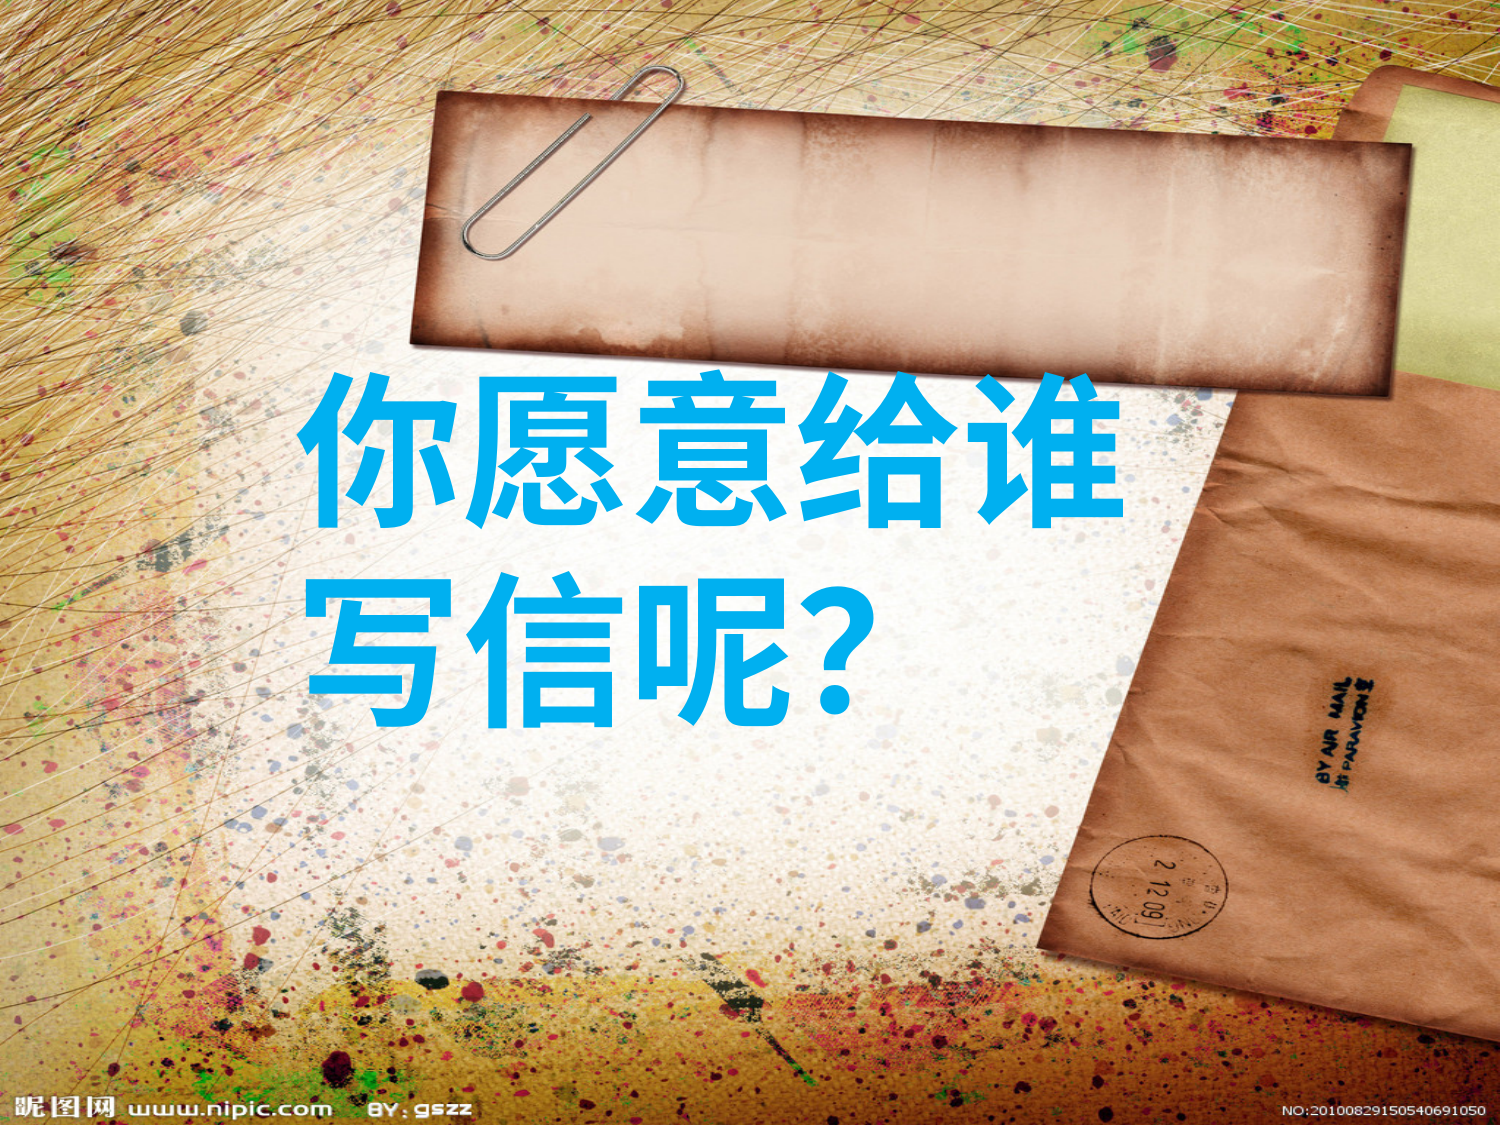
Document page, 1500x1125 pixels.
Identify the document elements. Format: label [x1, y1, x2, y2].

list [0, 0, 1500, 1125]
